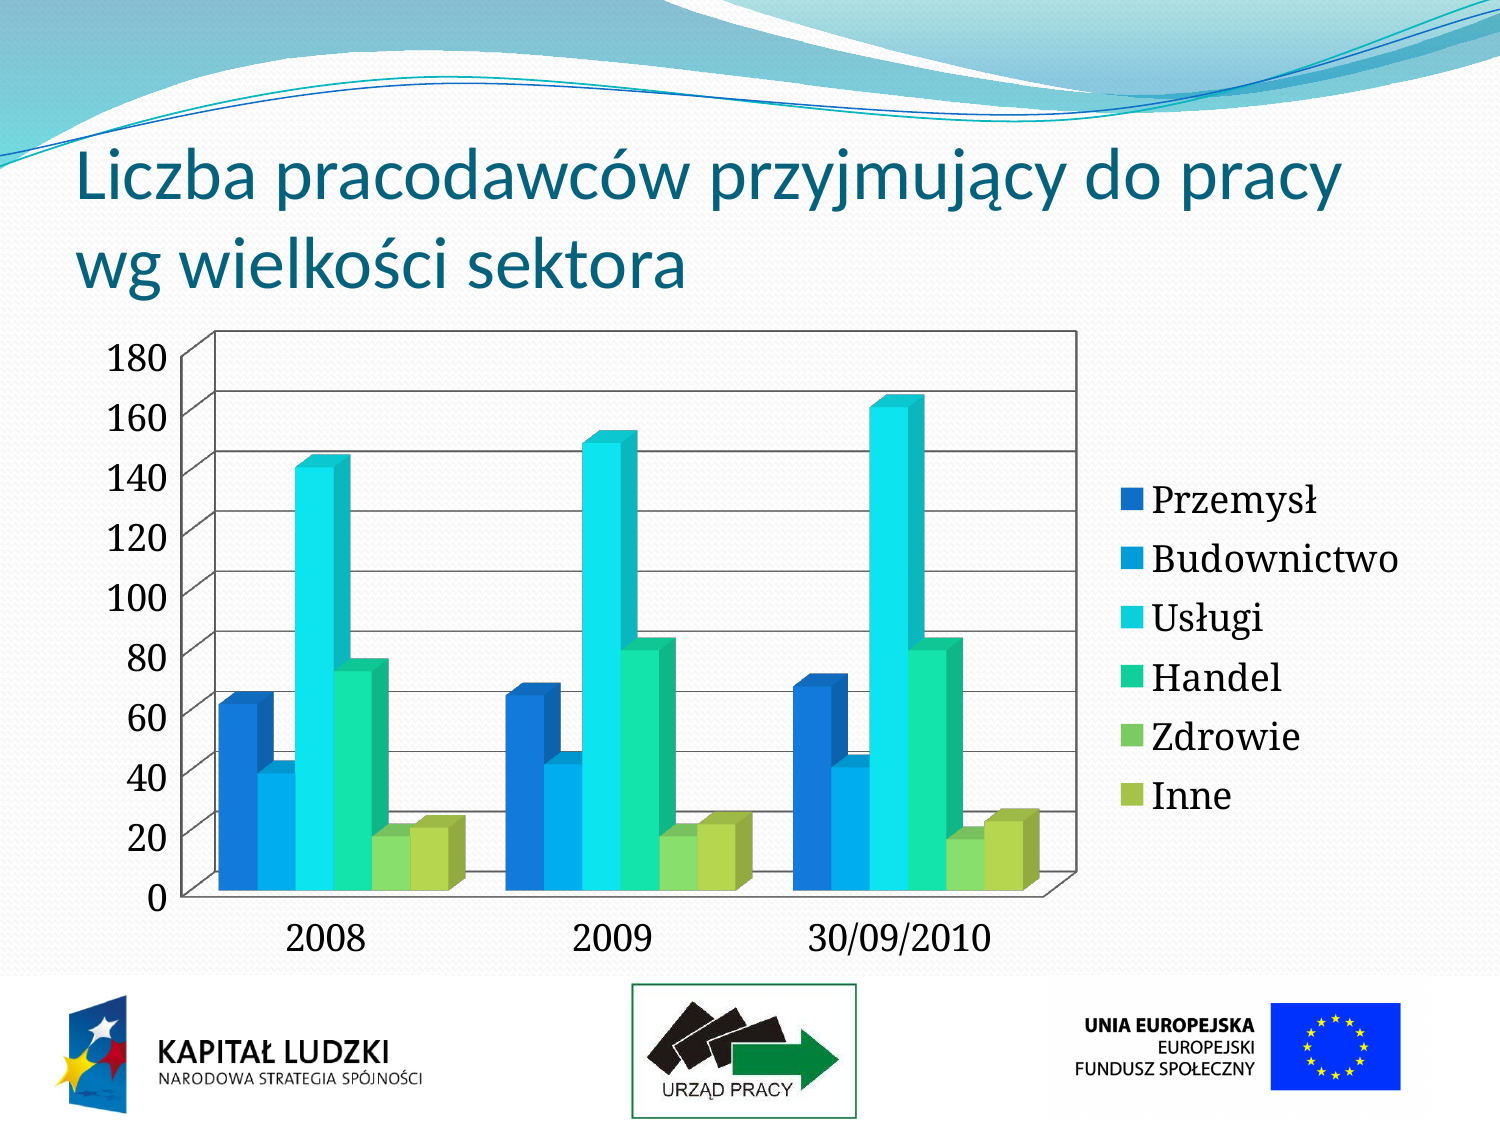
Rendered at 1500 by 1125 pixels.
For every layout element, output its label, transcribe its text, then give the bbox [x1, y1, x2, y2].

picture [631, 987, 857, 1119]
title Liczba pracodawców przyjmujący do pracy wg wielkości sektora [75, 115, 1425, 303]
picture [1045, 976, 1430, 1118]
picture [41, 975, 442, 1125]
chart [74, 317, 1426, 977]
